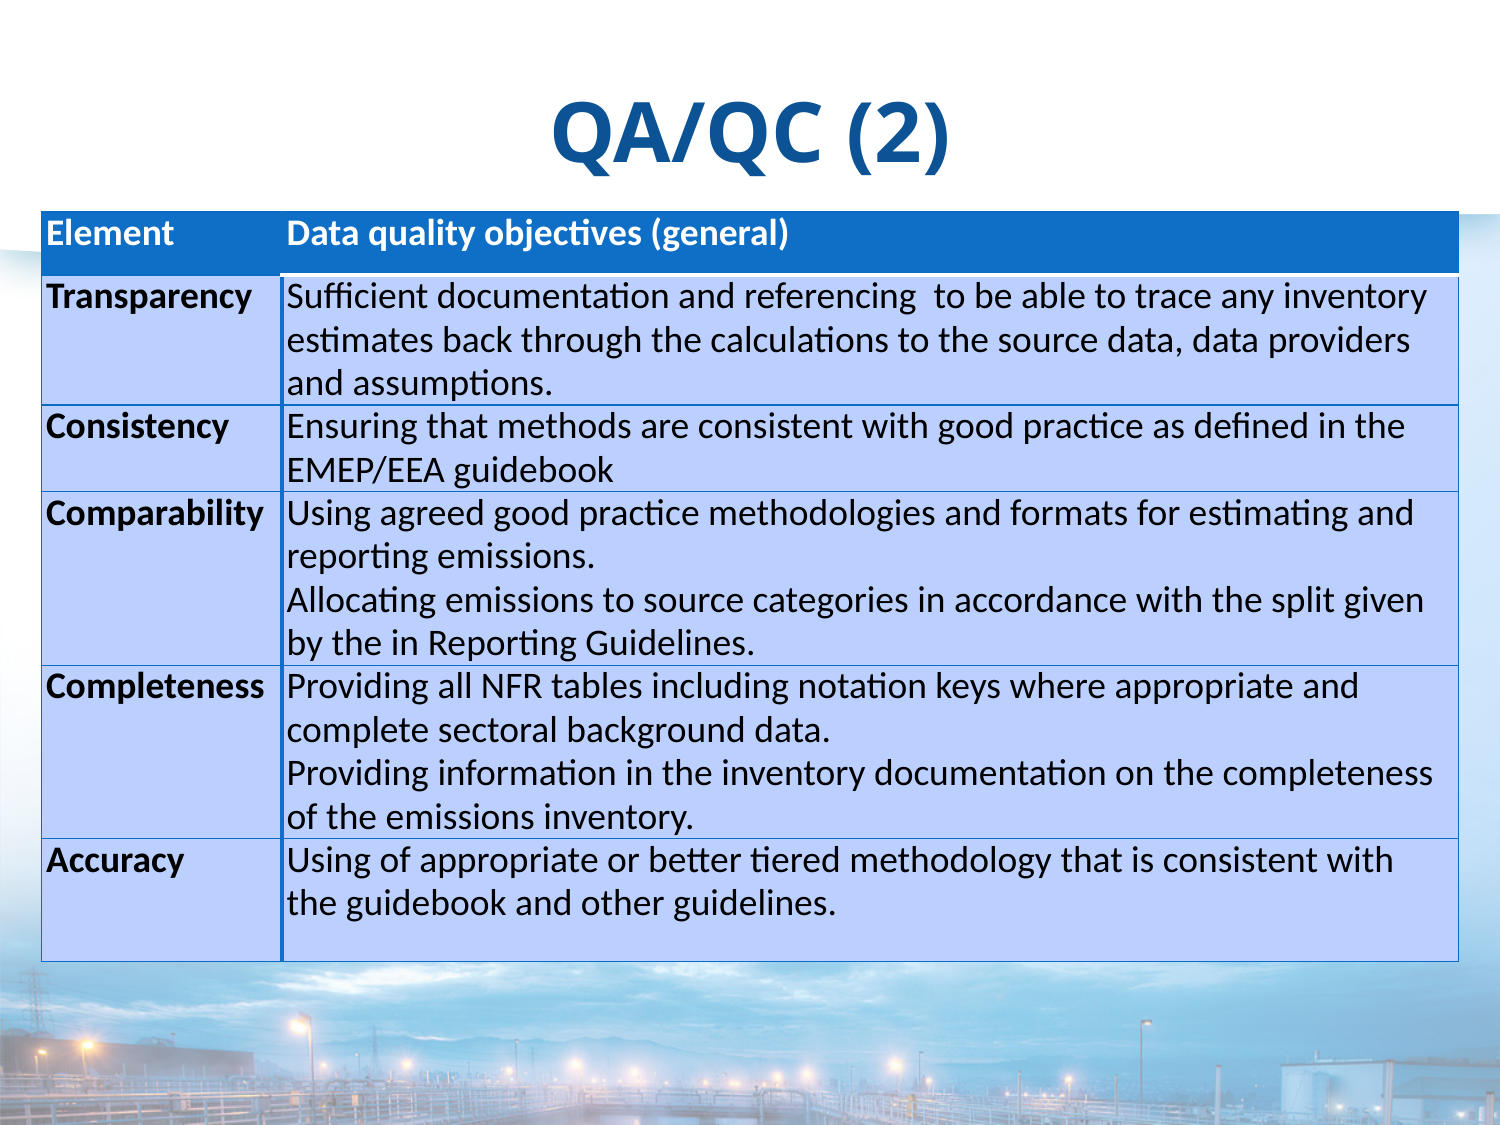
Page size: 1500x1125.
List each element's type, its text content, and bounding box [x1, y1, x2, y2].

title QA/QC (2) [75, 45, 1425, 211]
table_cell Ensuring that methods are consistent with good practice as defined in the EMEP/EEA guidebook [284, 406, 1458, 491]
table_cell Consistency [42, 406, 280, 491]
table_header Element [42, 213, 280, 274]
table_cell Comparability [42, 492, 280, 665]
picture [0, 215, 1500, 1125]
table_cell Sufficient documentation and referencing to be able to trace any inventory estimates back through the calculations to the source data, data providers and assumptions. [284, 277, 1458, 404]
table_cell Transparency [42, 276, 280, 404]
table_cell Providing all NFR tables including notation keys where appropriate and complete sectoral background data. Providing information in the inventory documentation on the completeness of the emissions inventory. [284, 666, 1458, 838]
table_cell Using agreed good practice methodologies and formats for estimating and reporting emissions. Allocating emissions to source categories in accordance with the split given by the in Reporting Guidelines. [284, 492, 1458, 665]
table_cell Completeness [42, 666, 280, 838]
table_cell Accuracy [42, 839, 280, 961]
table_header Data quality objectives (general) [284, 213, 1458, 273]
table_cell Using of appropriate or better tiered methodology that is consistent with the guidebook and other guidelines. [284, 839, 1458, 961]
